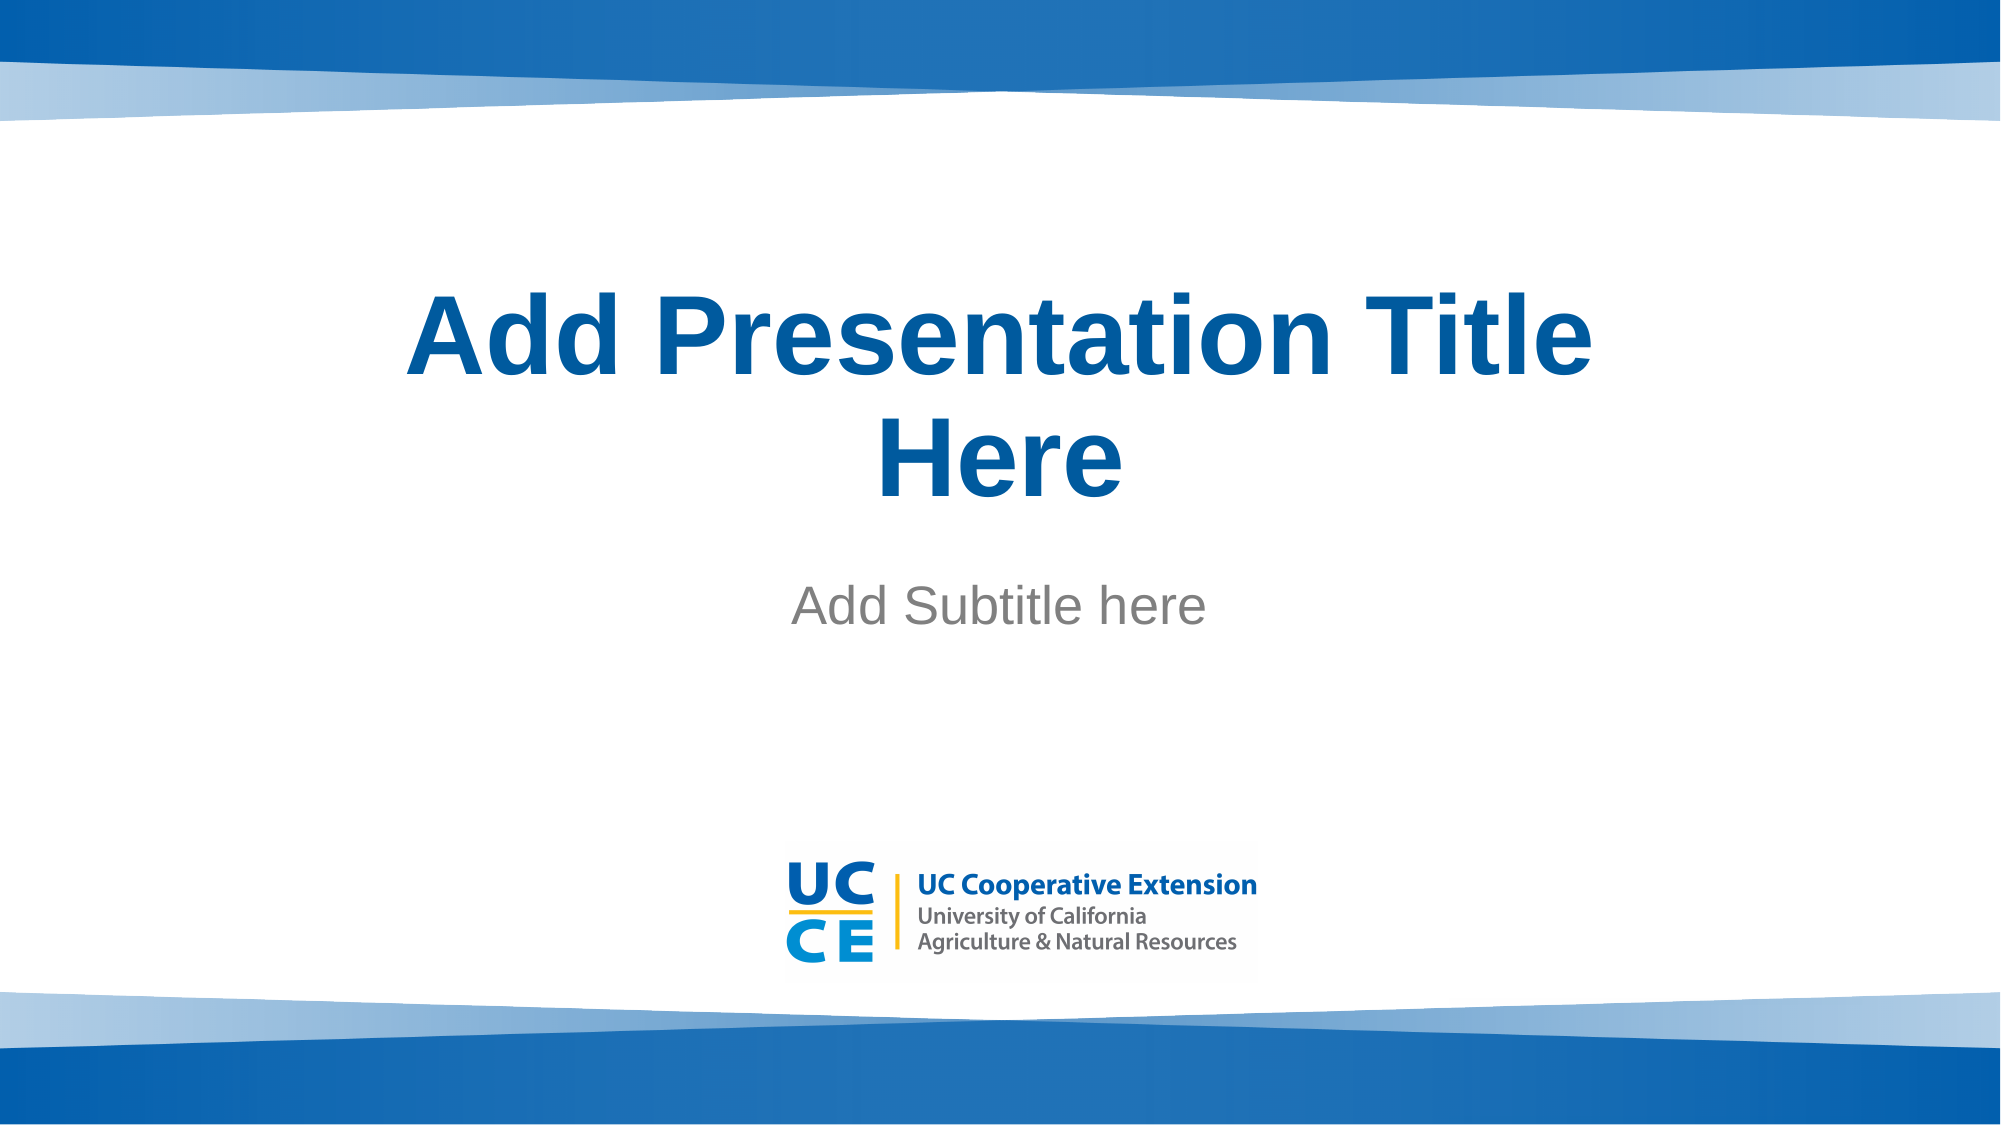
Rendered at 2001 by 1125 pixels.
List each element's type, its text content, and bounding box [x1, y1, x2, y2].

subtitle Add Subtitle here [249, 569, 1750, 842]
title Add Presentation Title Here [249, 136, 1750, 529]
picture [0, 0, 2001, 143]
picture [0, 842, 2001, 1125]
